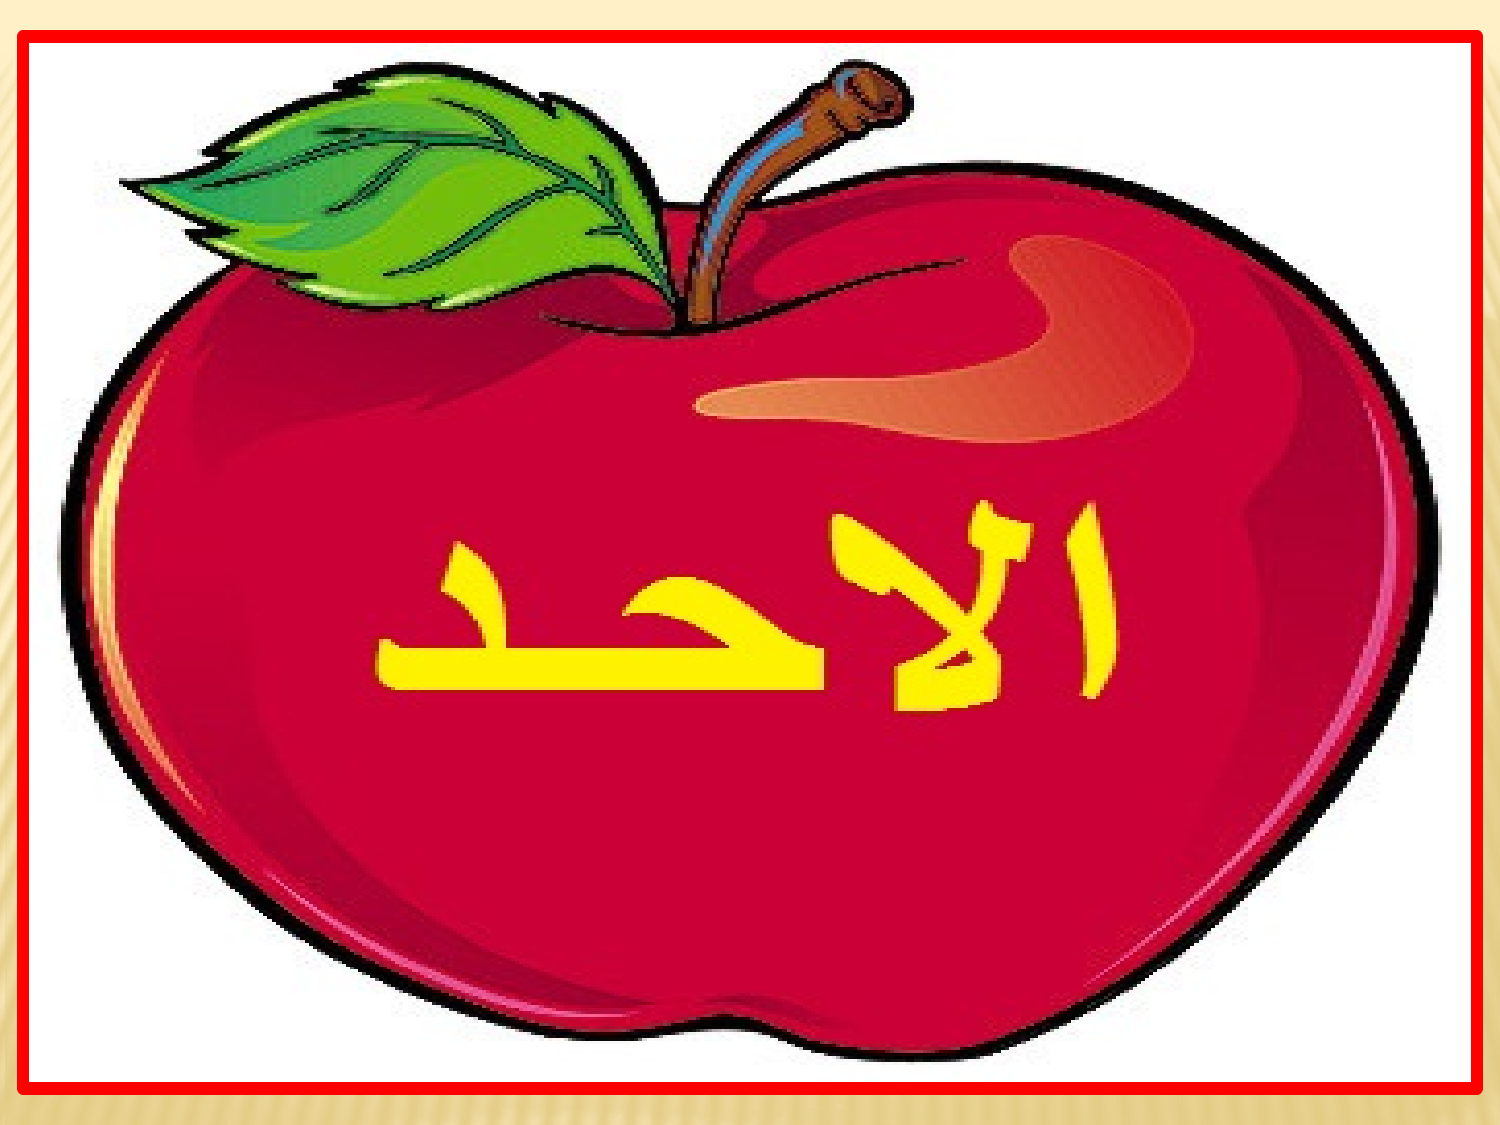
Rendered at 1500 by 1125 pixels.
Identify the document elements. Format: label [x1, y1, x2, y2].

picture [29, 42, 1471, 1083]
